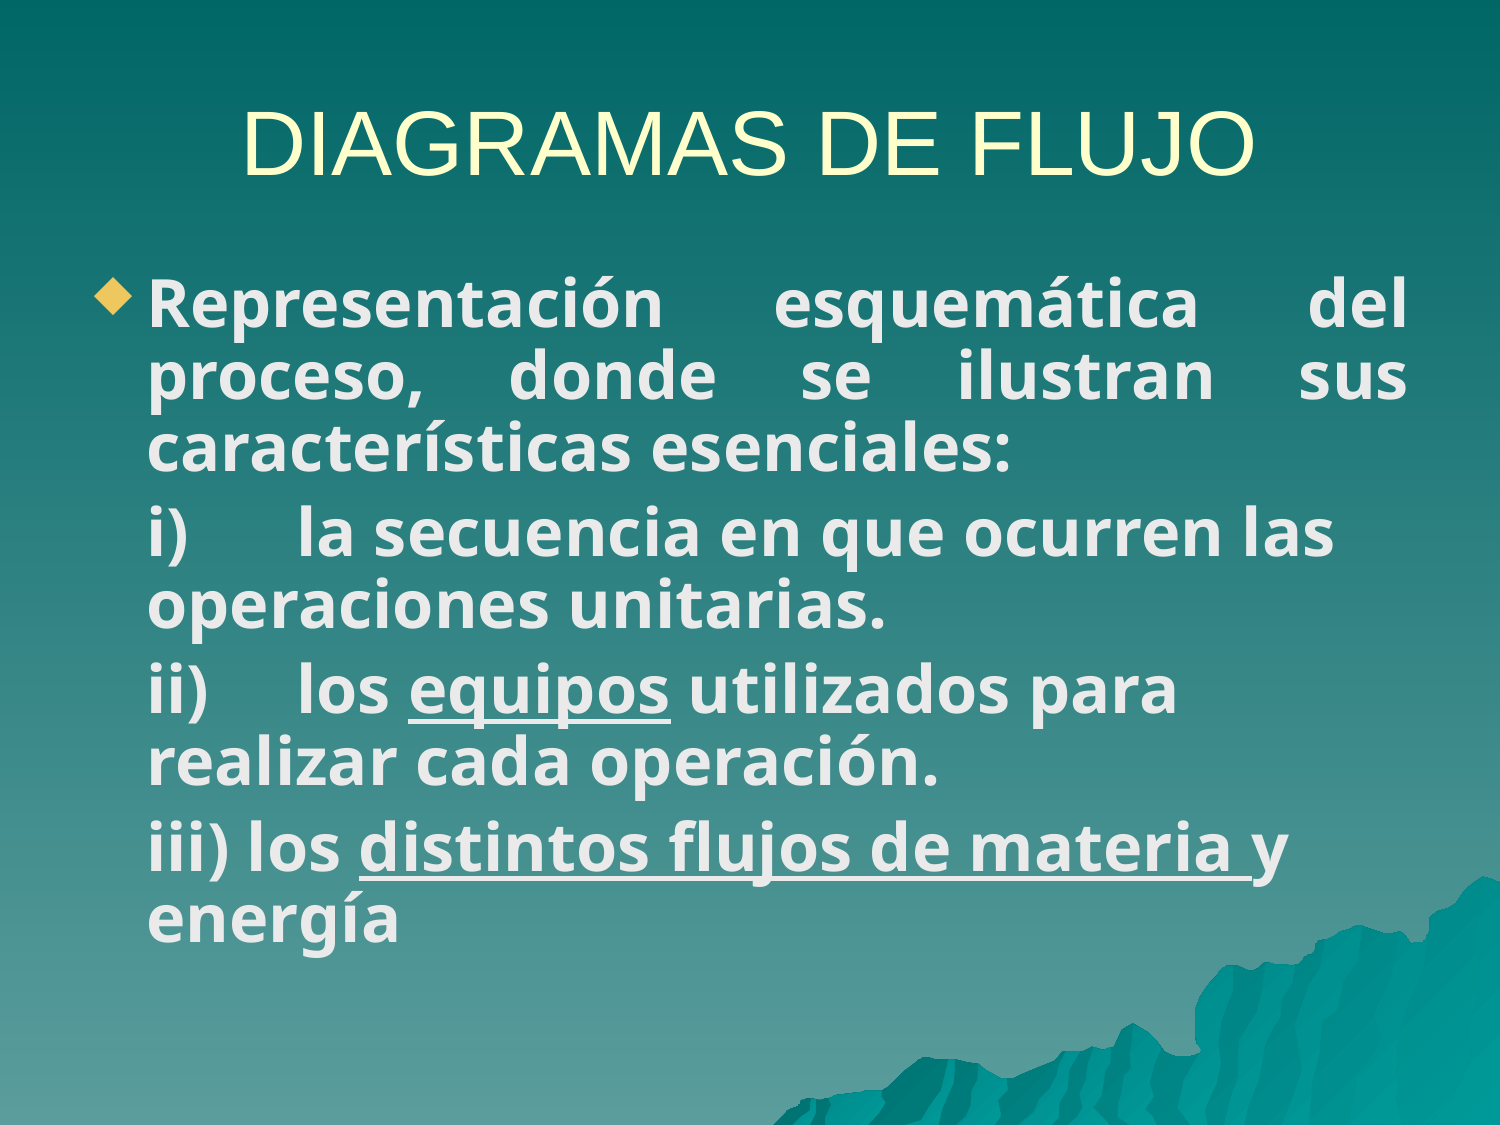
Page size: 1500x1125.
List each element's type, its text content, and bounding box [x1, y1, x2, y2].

title DIAGRAMAS DE FLUJO [74, 45, 1426, 233]
list Representación esquemática del proceso, donde se ilustran sus características esenciales: i) la secuencia en que ocurren las operaciones unitarias. ii) los equipos utilizados para realizar cada operación. iii) los distintos flujos de materia y energía [74, 262, 1426, 528]
